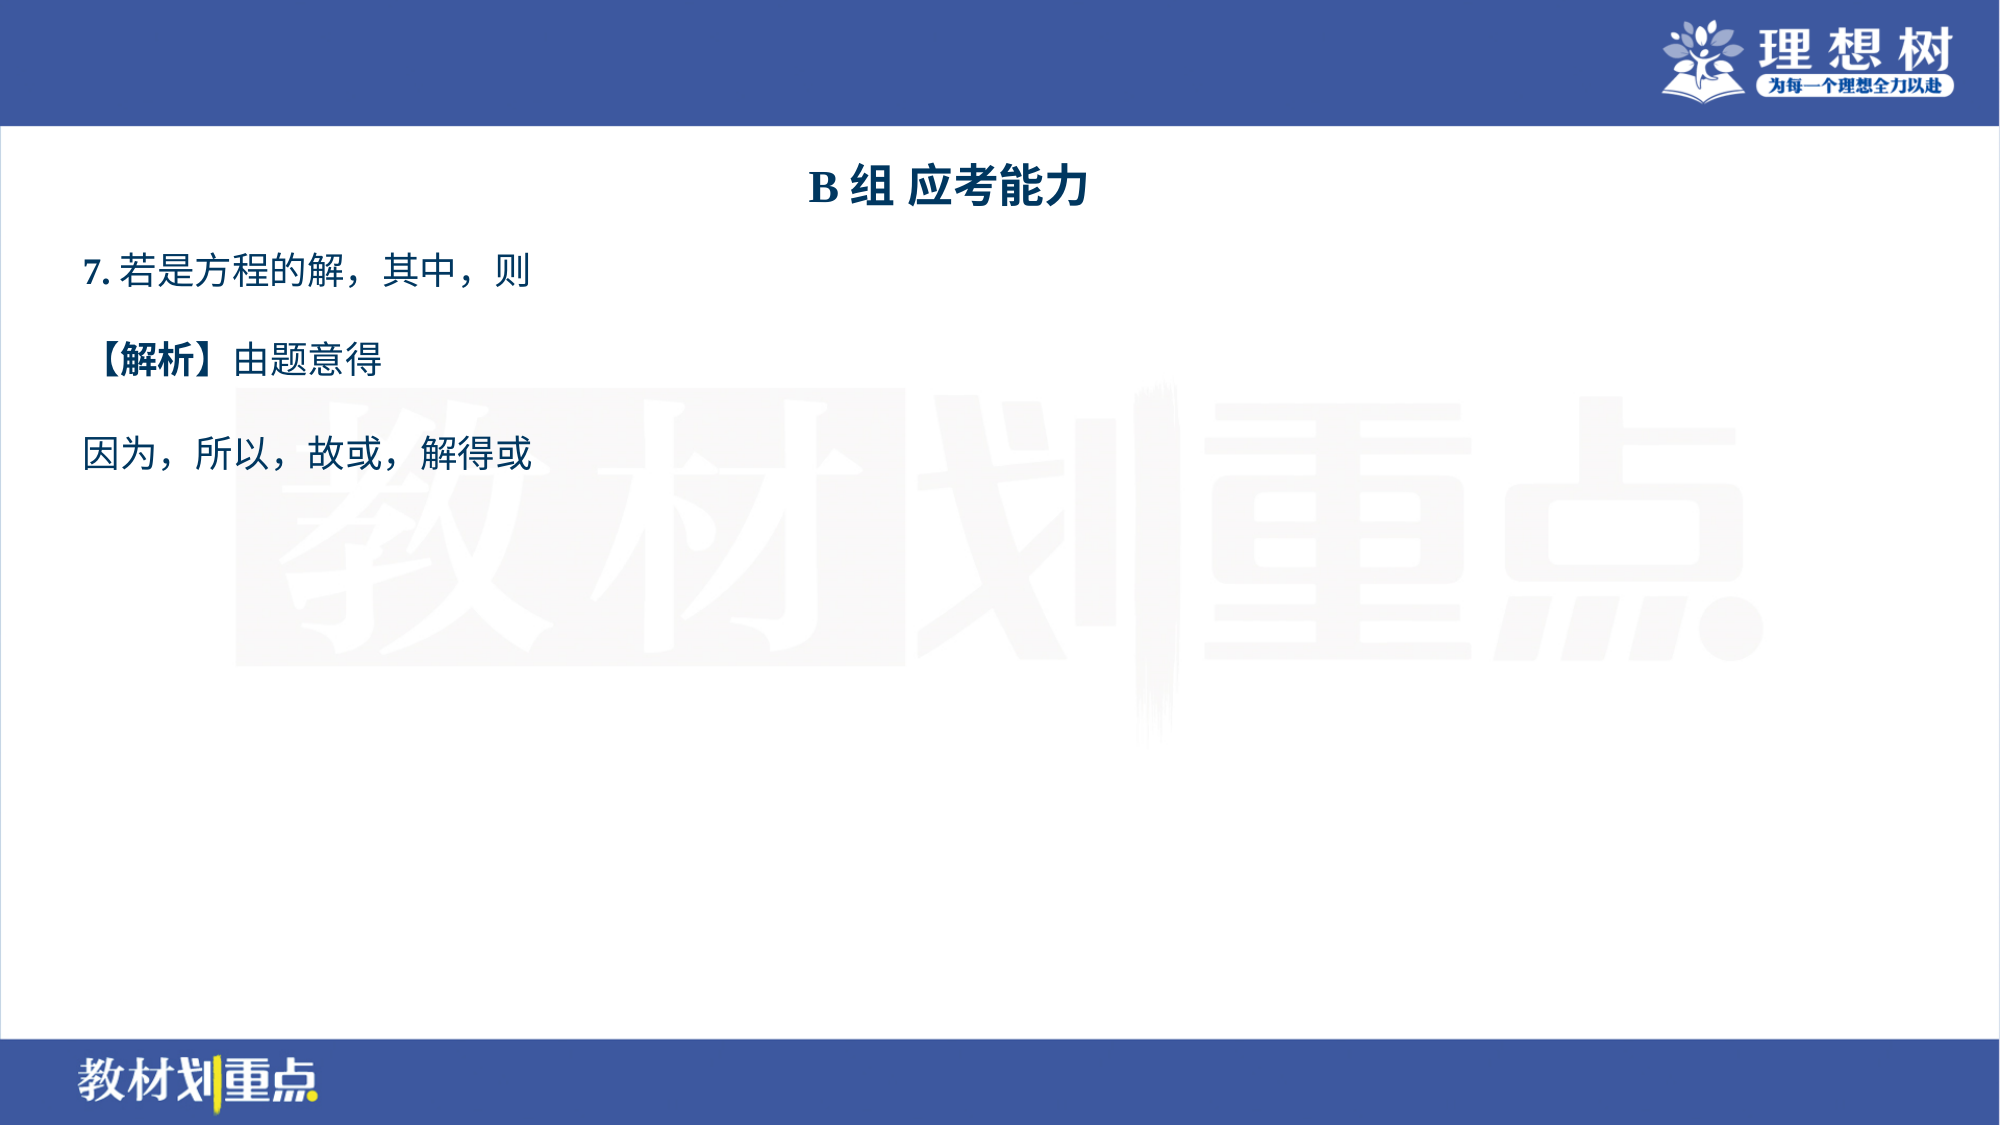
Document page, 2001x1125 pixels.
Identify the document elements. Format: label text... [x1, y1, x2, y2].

picture [0, 0, 2000, 1125]
text_box B组 应考能力 [82, 129, 1817, 270]
